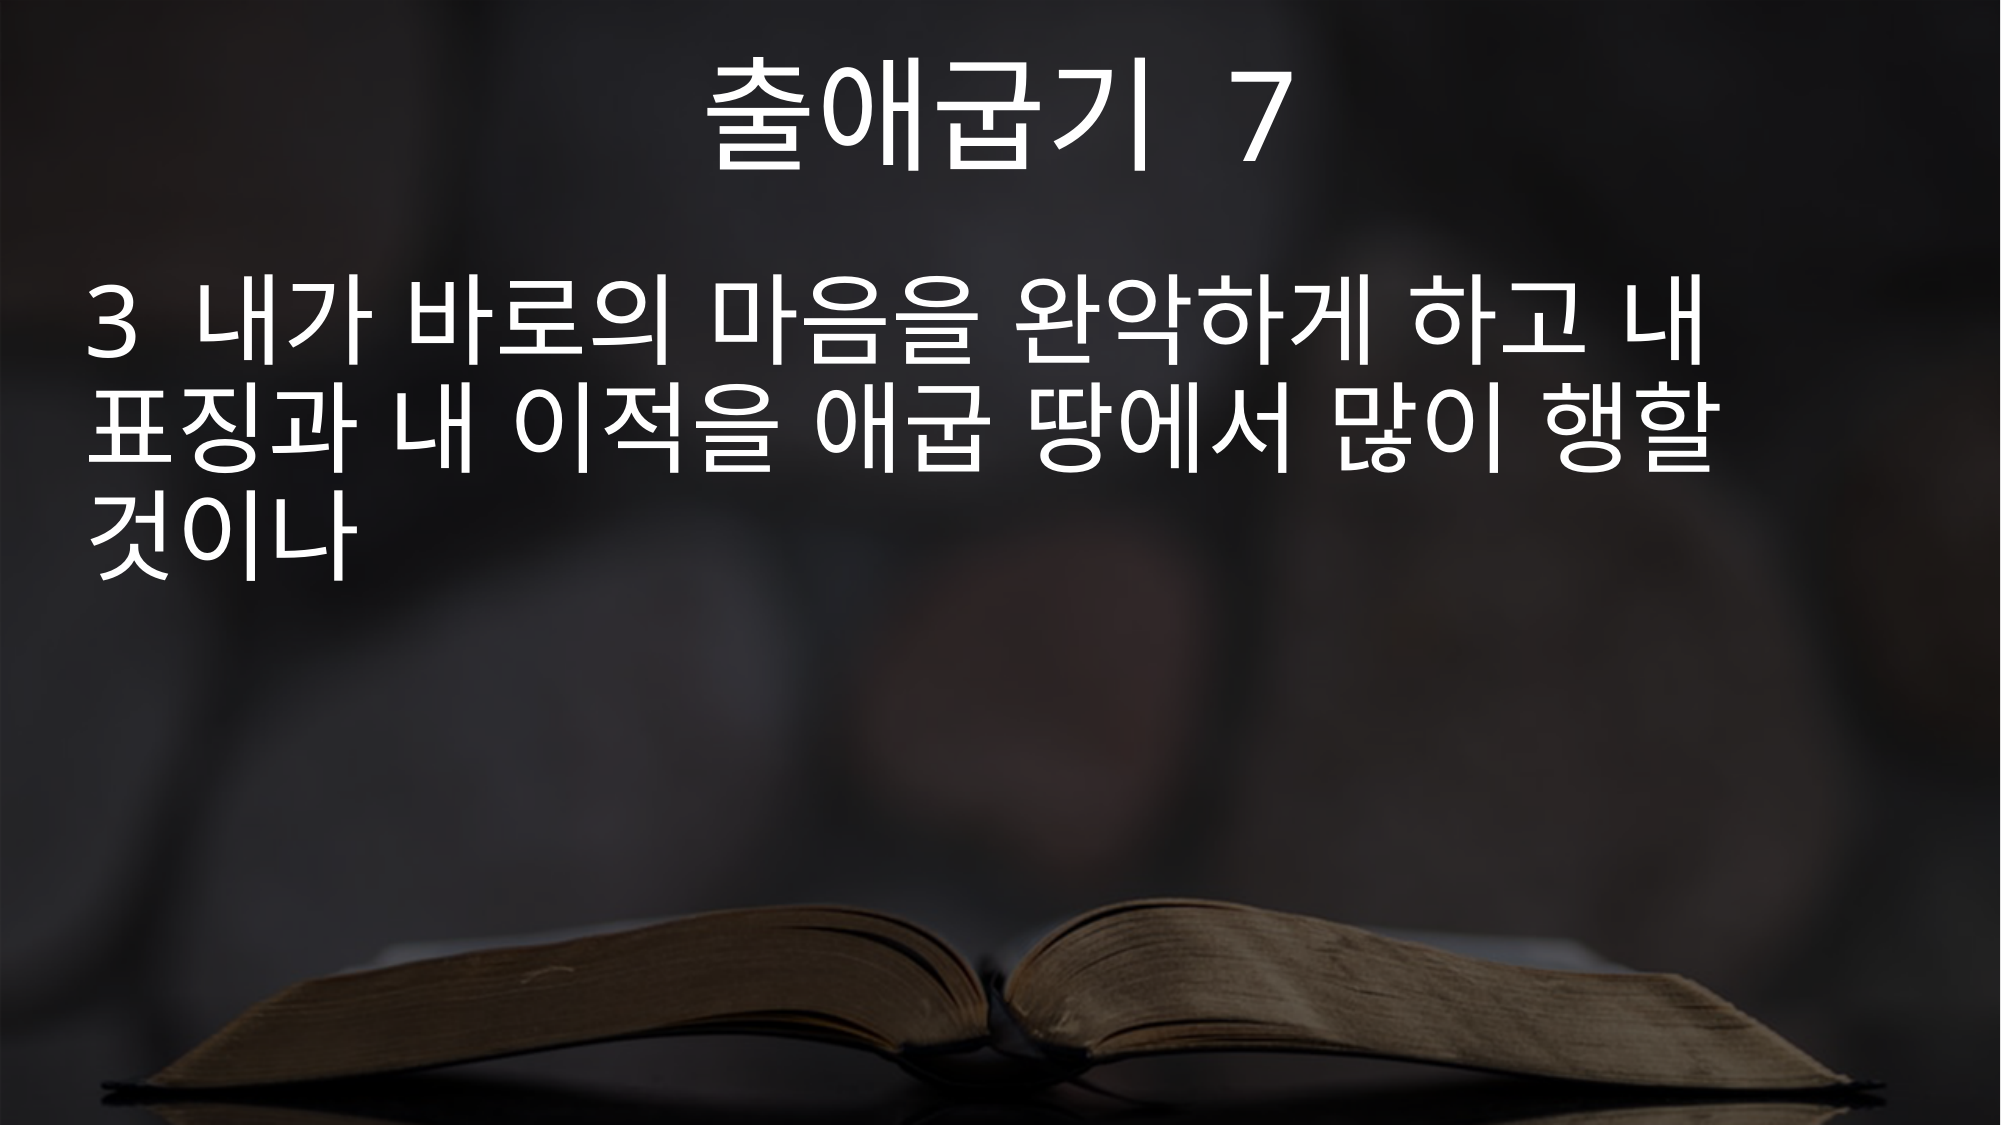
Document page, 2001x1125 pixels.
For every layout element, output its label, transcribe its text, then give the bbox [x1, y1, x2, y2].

footer 출애굽기 7 [0, 32, 2000, 192]
list 3 내가 바로의 마음을 완악하게 하고 내 표징과 내 이적을 애굽 땅에서 많이 행할 것이나 [69, 263, 1953, 423]
picture [0, 0, 2001, 1125]
